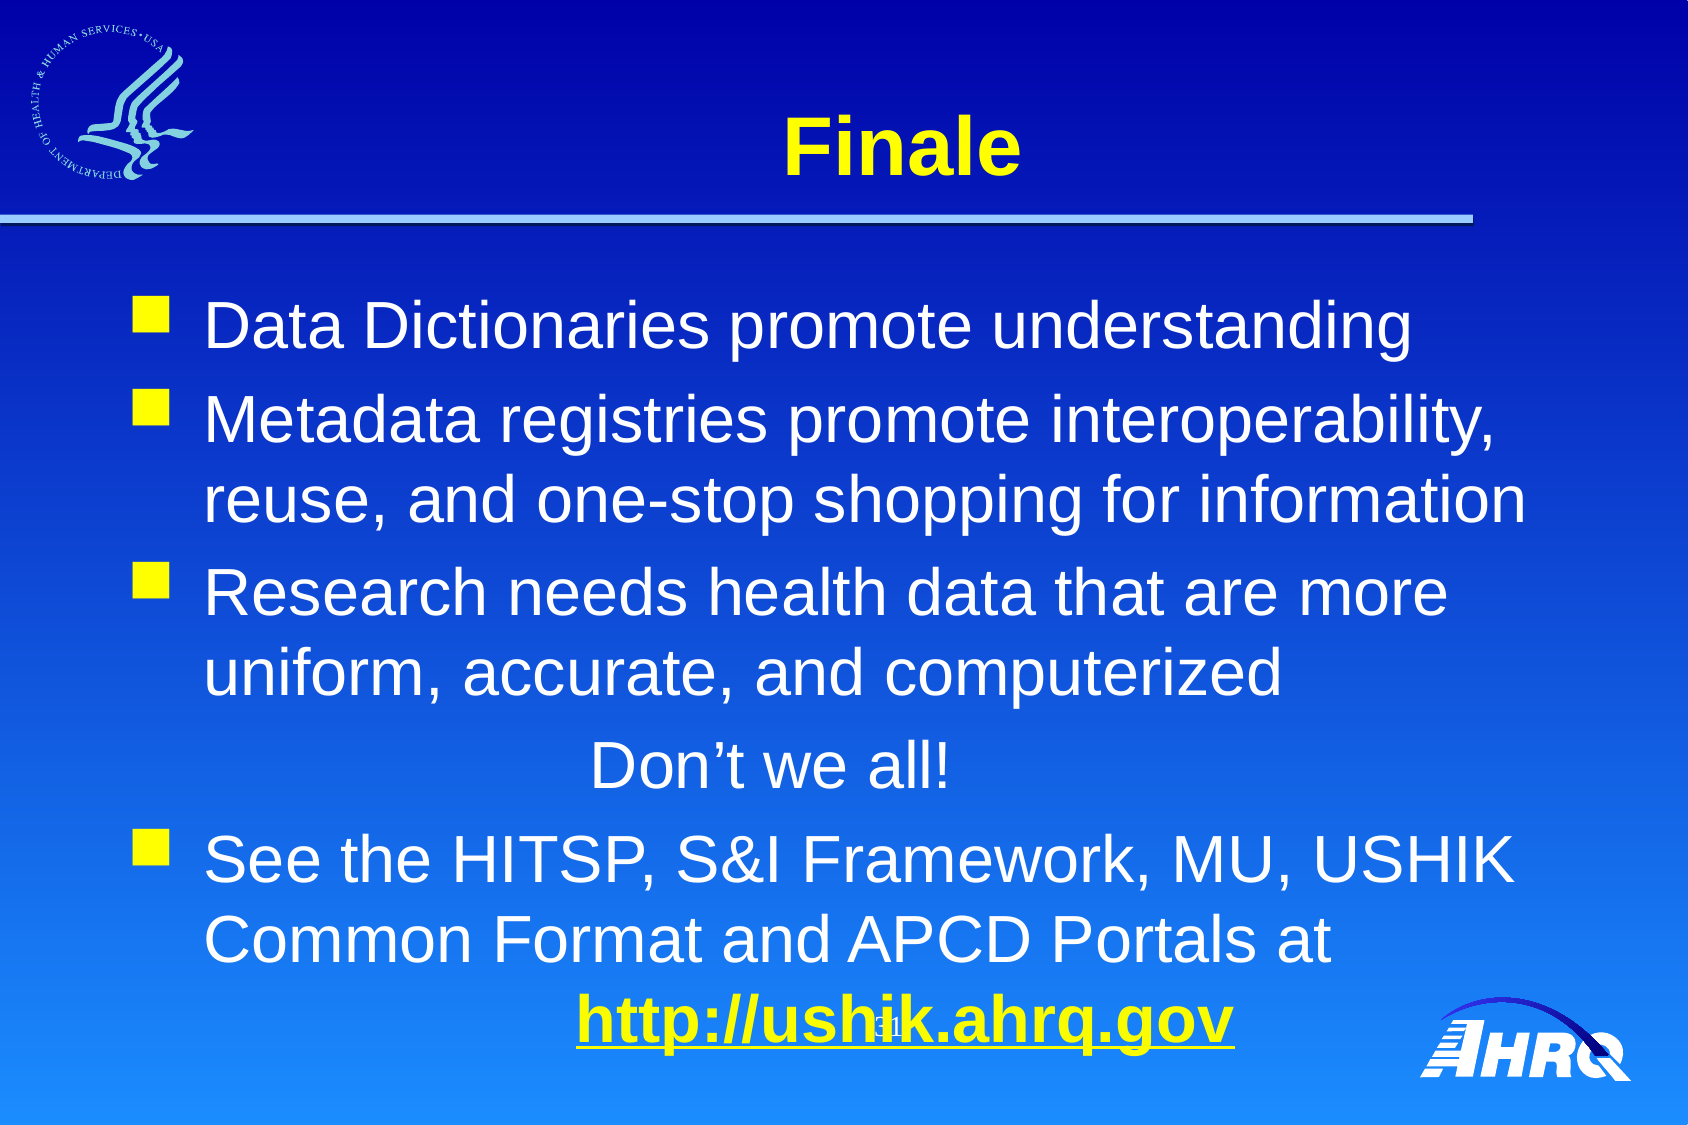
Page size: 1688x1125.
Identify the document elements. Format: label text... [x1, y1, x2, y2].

list Data Dictionaries promote understanding Metadata registries promote interoperability, reuse, and one-stop shopping for information Research needs health data that are more uniform, accurate, and computerized Don’t we all! See the HITSP, S&I Framework, MU, USHIK Common Format and APCD Portals at http://ushik.ahrq.gov [111, 274, 1651, 1125]
title Finale [218, 56, 1588, 202]
